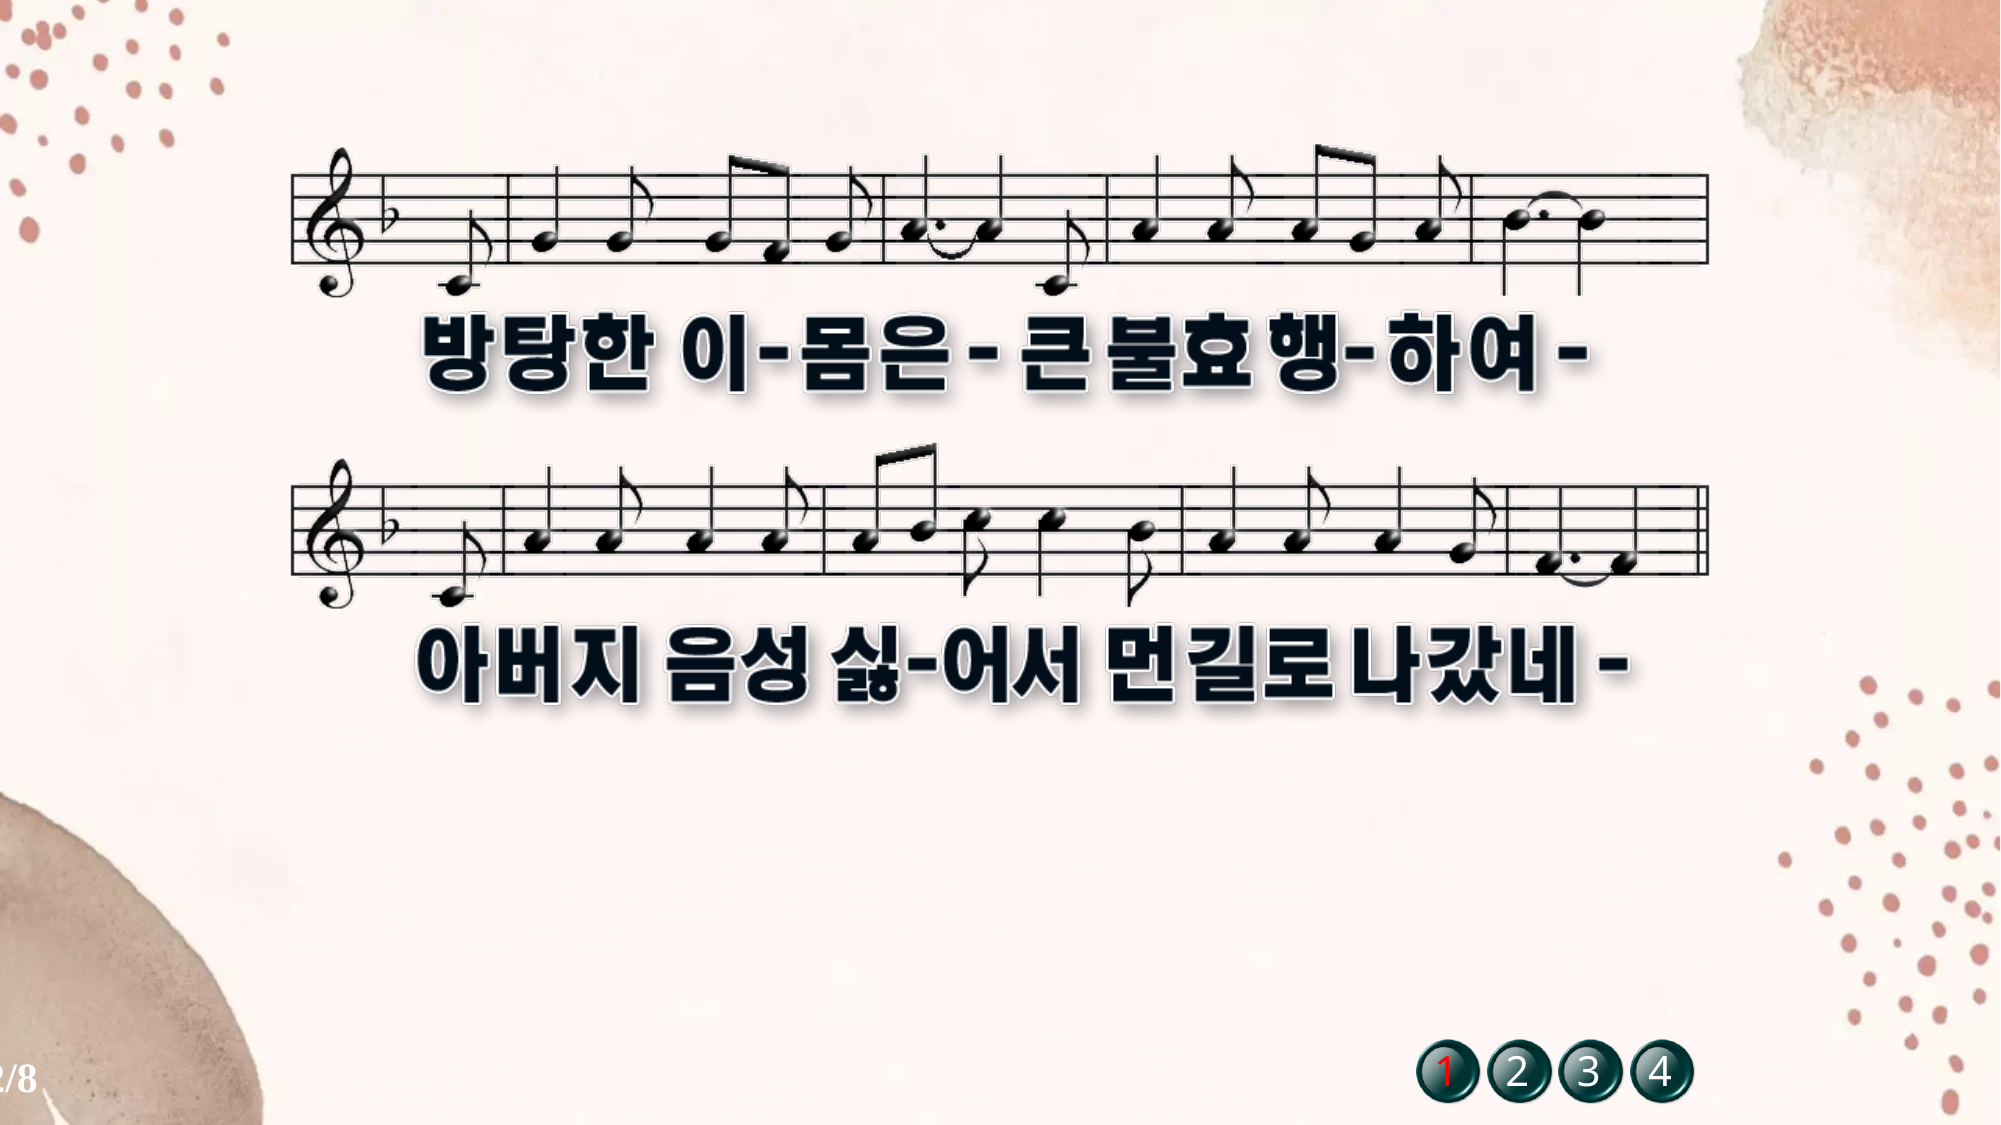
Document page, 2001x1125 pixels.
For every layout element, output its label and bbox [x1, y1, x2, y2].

text_box [1484, 1035, 1555, 1106]
picture [0, 0, 2001, 1125]
text_box [1555, 1035, 1626, 1106]
text_box [1627, 1035, 1697, 1106]
text_box [1413, 1035, 1484, 1106]
